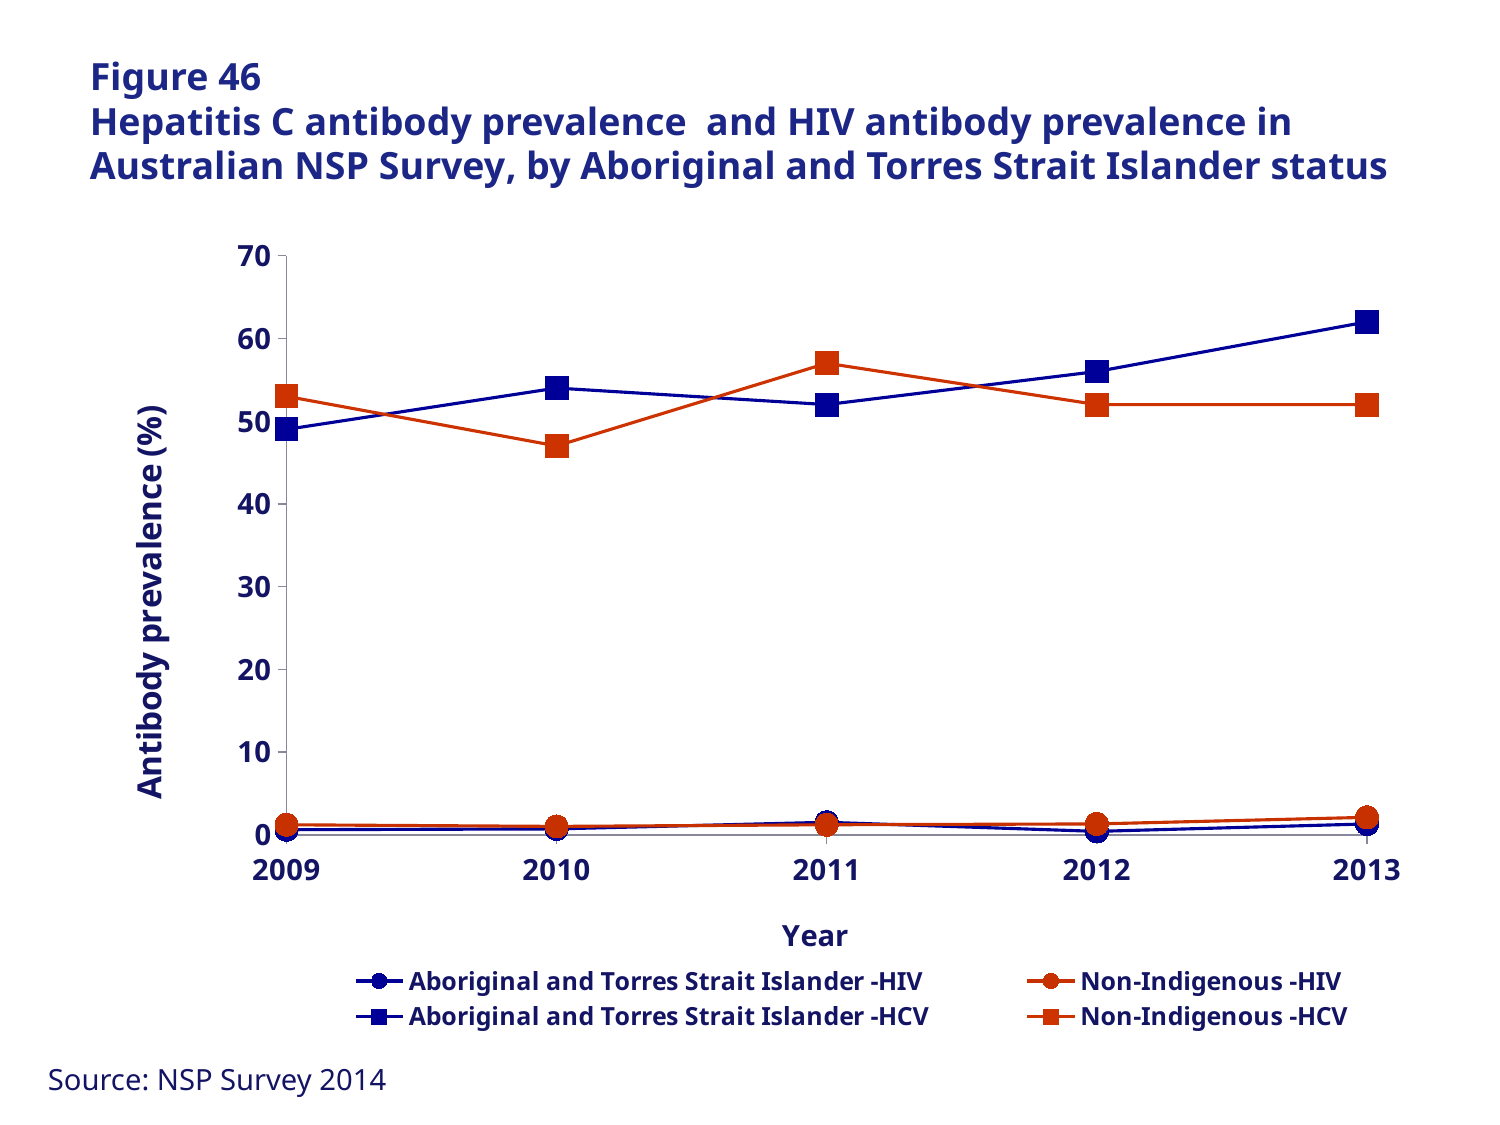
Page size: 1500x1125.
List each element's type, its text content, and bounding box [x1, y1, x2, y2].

text_box Source: NSP Survey 2014 [33, 1053, 795, 1104]
title Figure 46 Hepatitis C antibody prevalence and HIV antibody prevalence in Australian NSP Survey, by Aboriginal and Torres Strait Islander status [75, 45, 1425, 230]
chart [58, 231, 1438, 1055]
